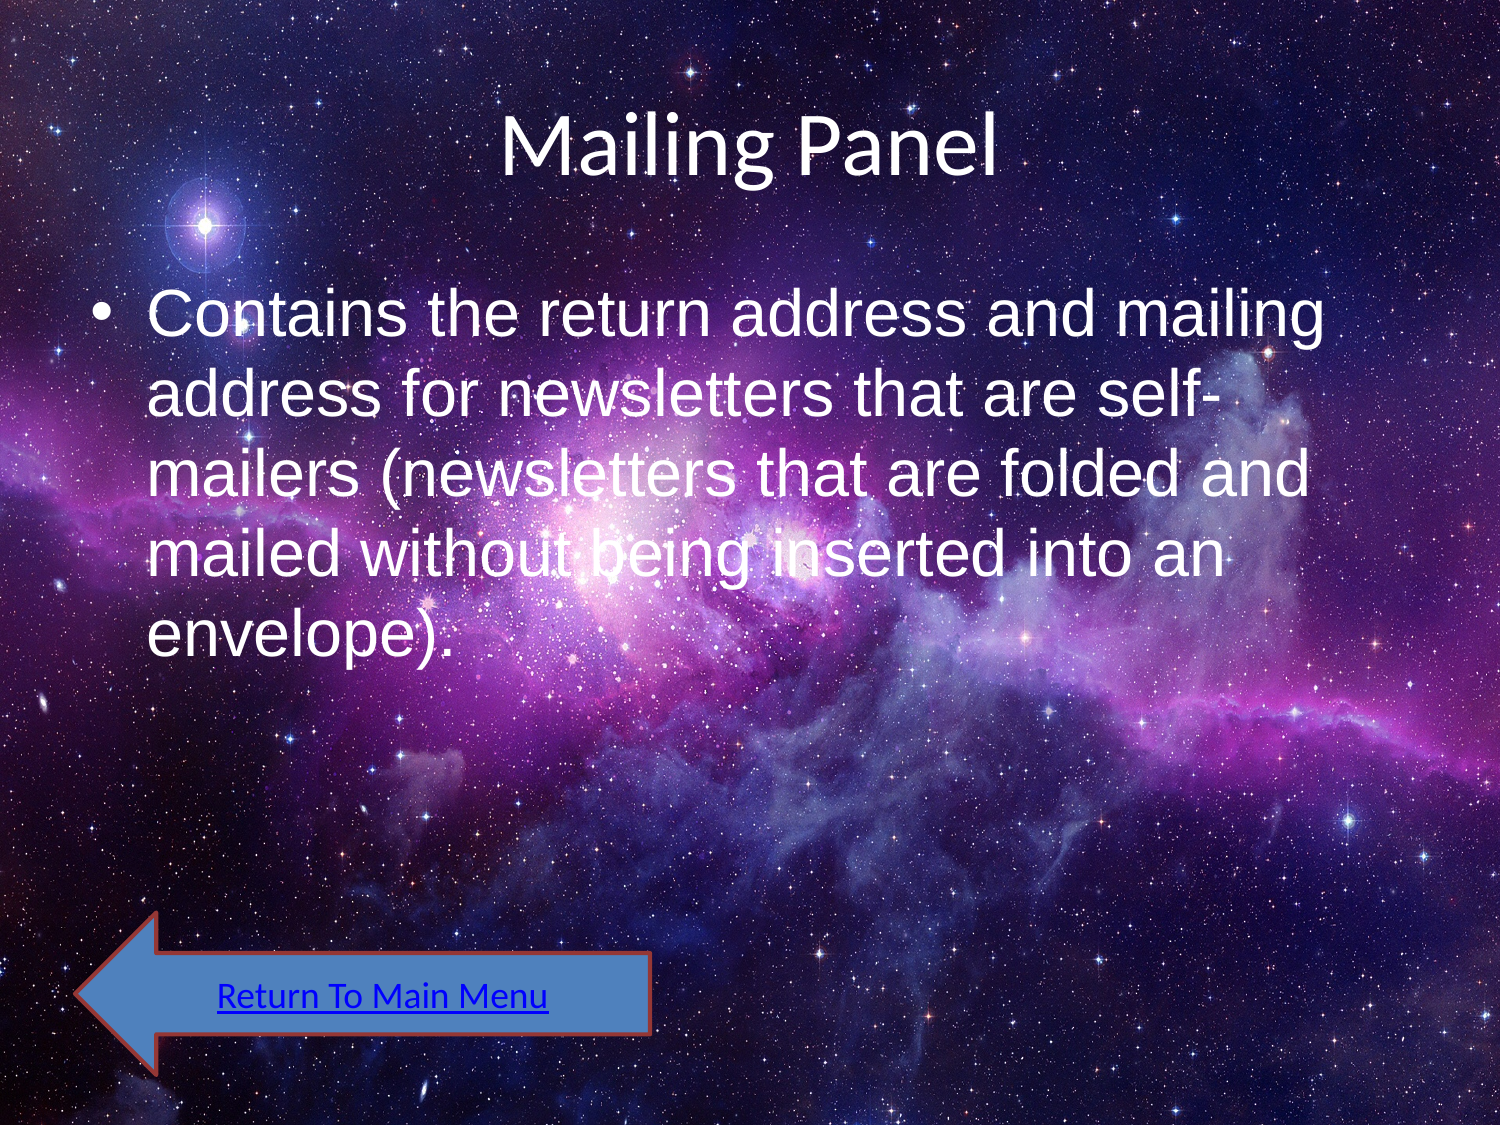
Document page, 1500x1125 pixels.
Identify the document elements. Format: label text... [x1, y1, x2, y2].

picture [0, 0, 1500, 1125]
list Contains the return address and mailing address for newsletters that are self-mailers (newsletters that are folded and mailed without being inserted into an envelope). [75, 262, 1425, 1005]
text_box Return To Main Menu [72, 910, 653, 1077]
title Mailing Panel [75, 45, 1425, 233]
